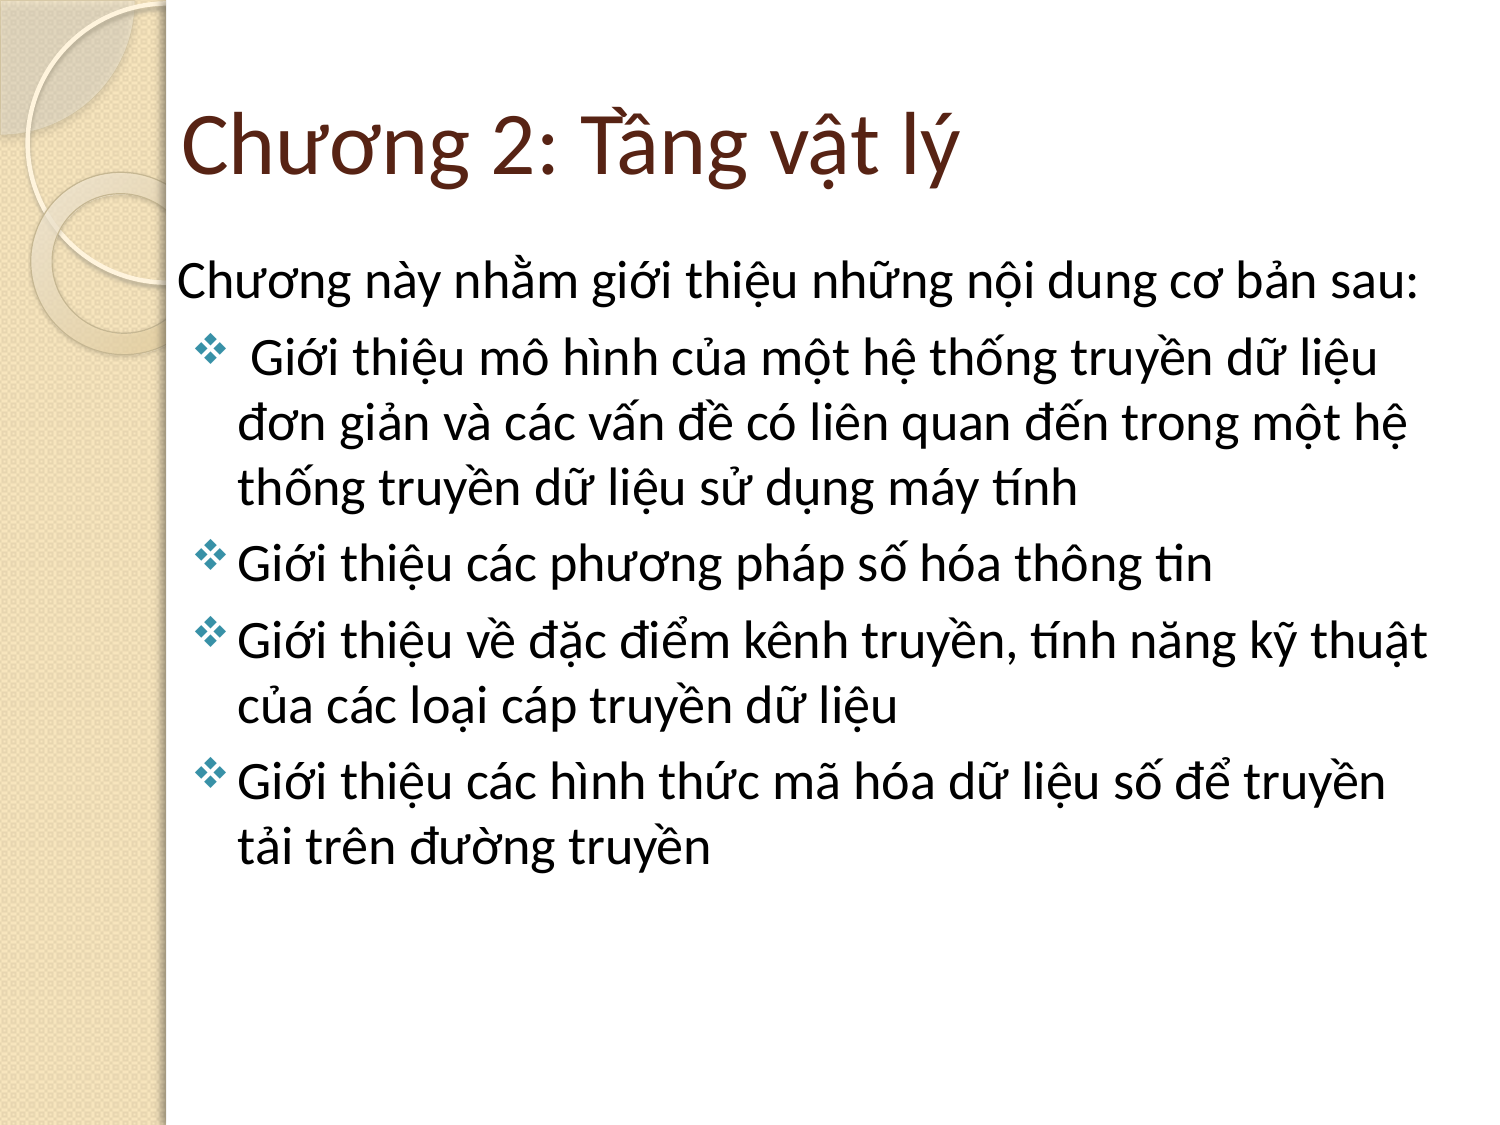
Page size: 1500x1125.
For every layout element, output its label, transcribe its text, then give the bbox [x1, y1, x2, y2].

list Chương này nhằm giới thiệu những nội dung cơ bản sau: Giới thiệu mô hình của một hệ thống truyền dữ liệu đơn giản và các vấn đề có liên quan đến trong một hệ thống truyền dữ liệu sử dụng máy tính Giới thiệu các phương pháp số hóa thông tin Giới thiệu về đặc điểm kênh truyền, tính năng kỹ thuật của các loại cáp truyền dữ liệu Giới thiệu các hình thức mã hóa dữ liệu số để truyền tải trên đường truyền [162, 237, 1466, 1025]
title Chương 2: Tầng vật lý [166, 45, 1466, 233]
